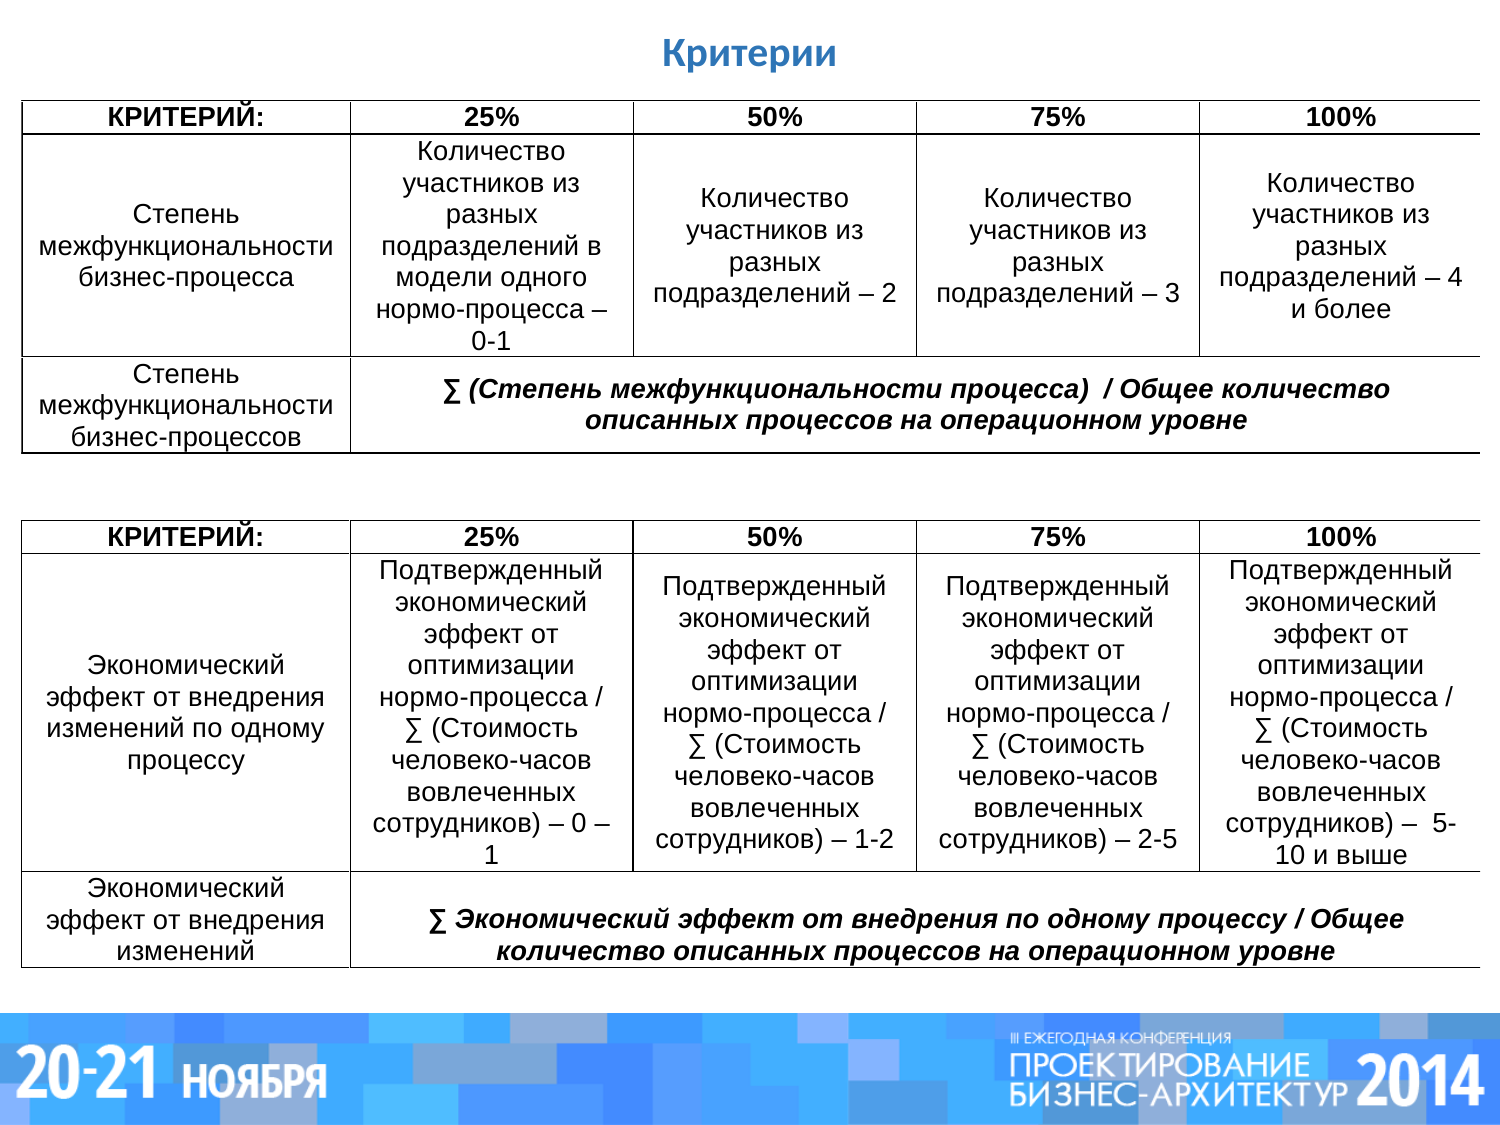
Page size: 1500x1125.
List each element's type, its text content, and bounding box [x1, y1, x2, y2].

picture [20, 519, 1481, 1010]
picture [21, 99, 1480, 496]
title Критерии [103, 13, 1397, 96]
picture [0, 1013, 1500, 1125]
